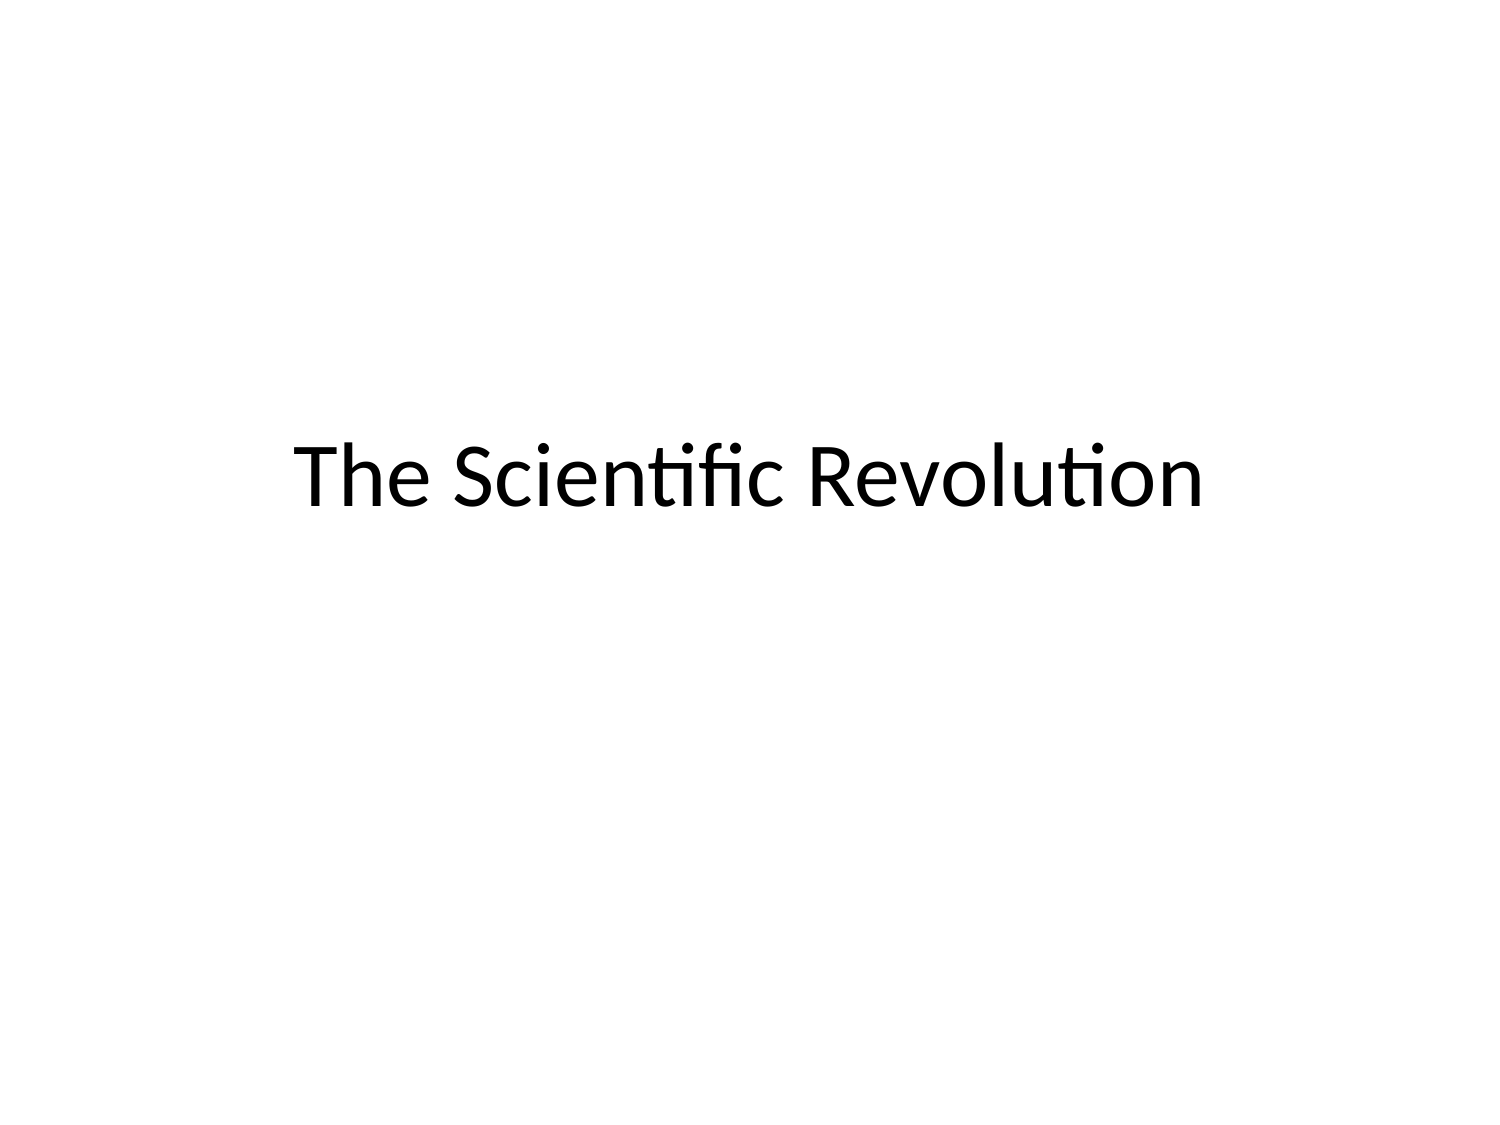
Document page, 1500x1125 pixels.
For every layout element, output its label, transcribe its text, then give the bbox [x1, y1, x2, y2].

title The Scientific Revolution [112, 349, 1388, 591]
